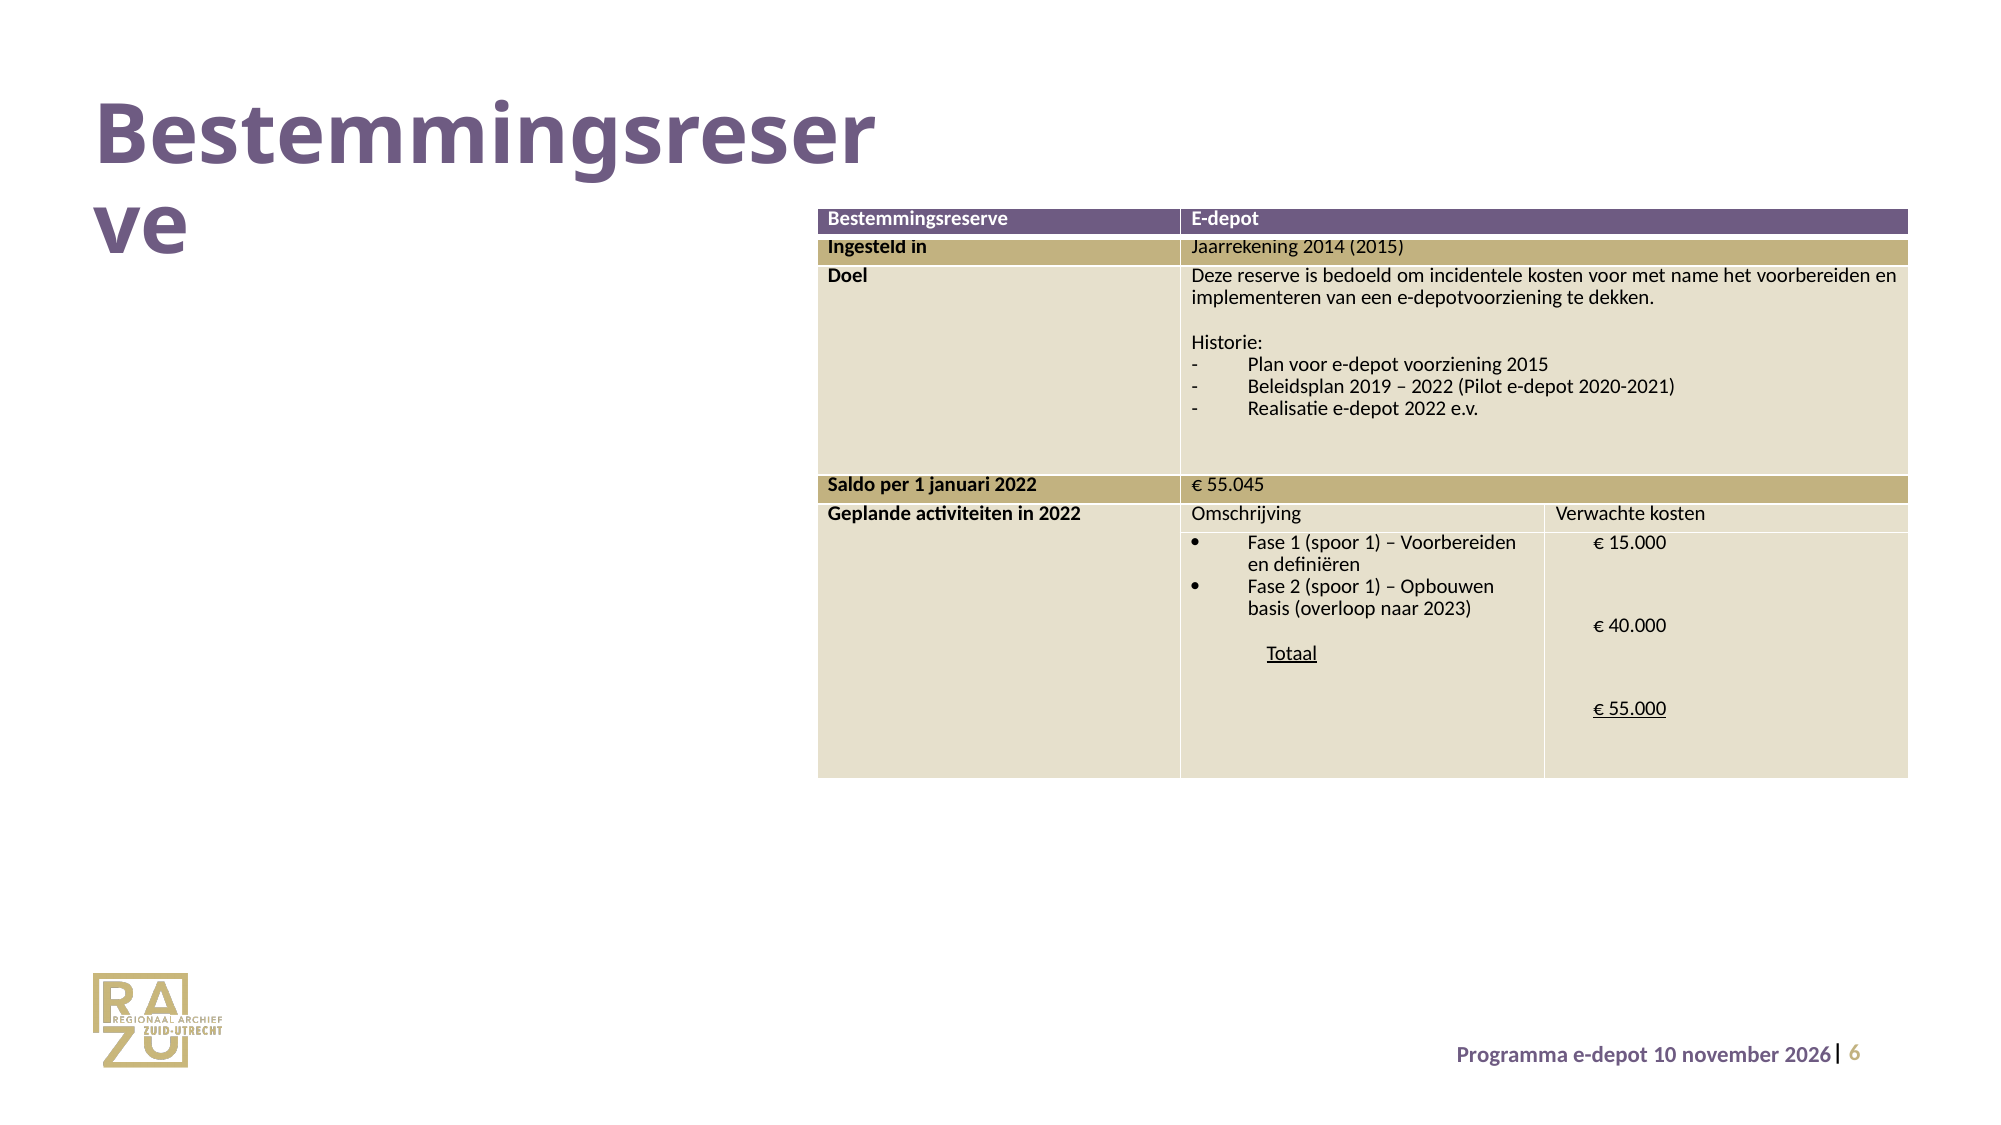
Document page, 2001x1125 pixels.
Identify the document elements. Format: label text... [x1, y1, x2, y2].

table_cell Ingesteld in [818, 240, 1180, 265]
picture [92, 973, 222, 1068]
table_cell Fase 1 (spoor 1) – Voorbereiden en definiëren Fase 2 (spoor 1) – Opbouwen basis (overloop naar 2023) Totaal [1181, 533, 1544, 778]
text_box Programma e-depot 14 september 2022 [1033, 1031, 1847, 1074]
text_box | 6 [1812, 1030, 1909, 1101]
table_cell Saldo per 1 januari 2022 [818, 476, 1180, 503]
table_cell € 15.000 € 40.000 € 55.000 [1545, 533, 1908, 778]
table_cell Geplande activiteiten in 2022 [818, 505, 1180, 778]
table_header E-depot [1181, 209, 1908, 234]
title Bestemmingsreserve [93, 92, 897, 385]
table_cell Verwachte kosten [1545, 505, 1908, 532]
table_cell € 55.045 [1181, 476, 1908, 503]
table_cell Omschrijving [1181, 505, 1544, 532]
table_cell Deze reserve is bedoeld om incidentele kosten voor met name het voorbereiden en implementeren van een e-depotvoorziening te dekken. Historie: Plan voor e-depot voorziening 2015 Beleidsplan 2019 – 2022 (Pilot e-depot 2020-2021) Realisatie e-depot 2022 e.v. [1181, 267, 1908, 474]
table_header Bestemmingsreserve [818, 209, 1180, 234]
table_cell Doel [818, 267, 1180, 474]
table_cell Jaarrekening 2014 (2015) [1181, 240, 1908, 265]
